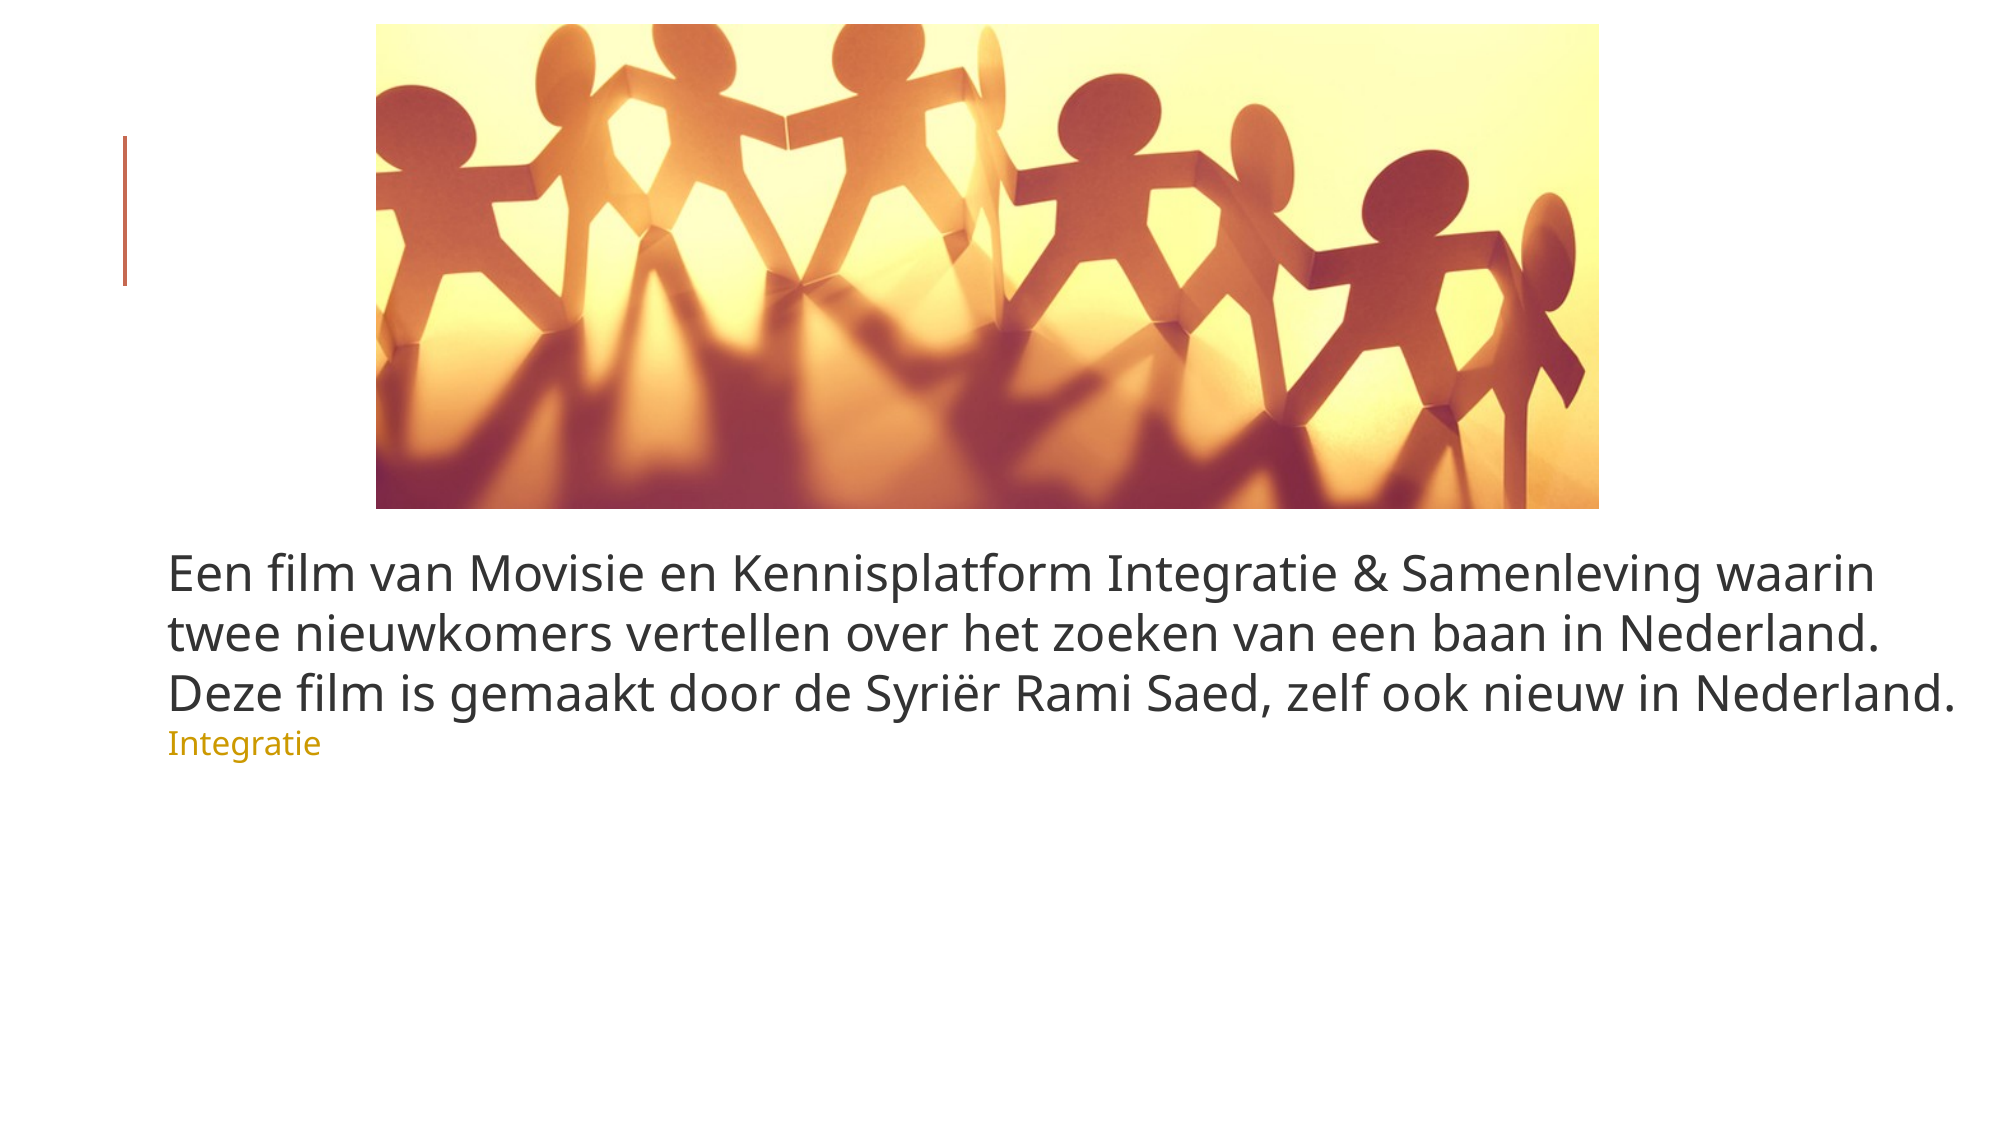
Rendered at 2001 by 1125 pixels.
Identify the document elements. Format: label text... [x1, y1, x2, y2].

list Een film van Movisie en Kennisplatform Integratie & Samenleving waarin twee nieuwkomers vertellen over het zoeken van een baan in Nederland. Deze film is gemaakt door de Syriër Rami Saed, zelf ook nieuw in Nederland. Integratie [168, 391, 1963, 1030]
picture [376, 24, 1599, 509]
